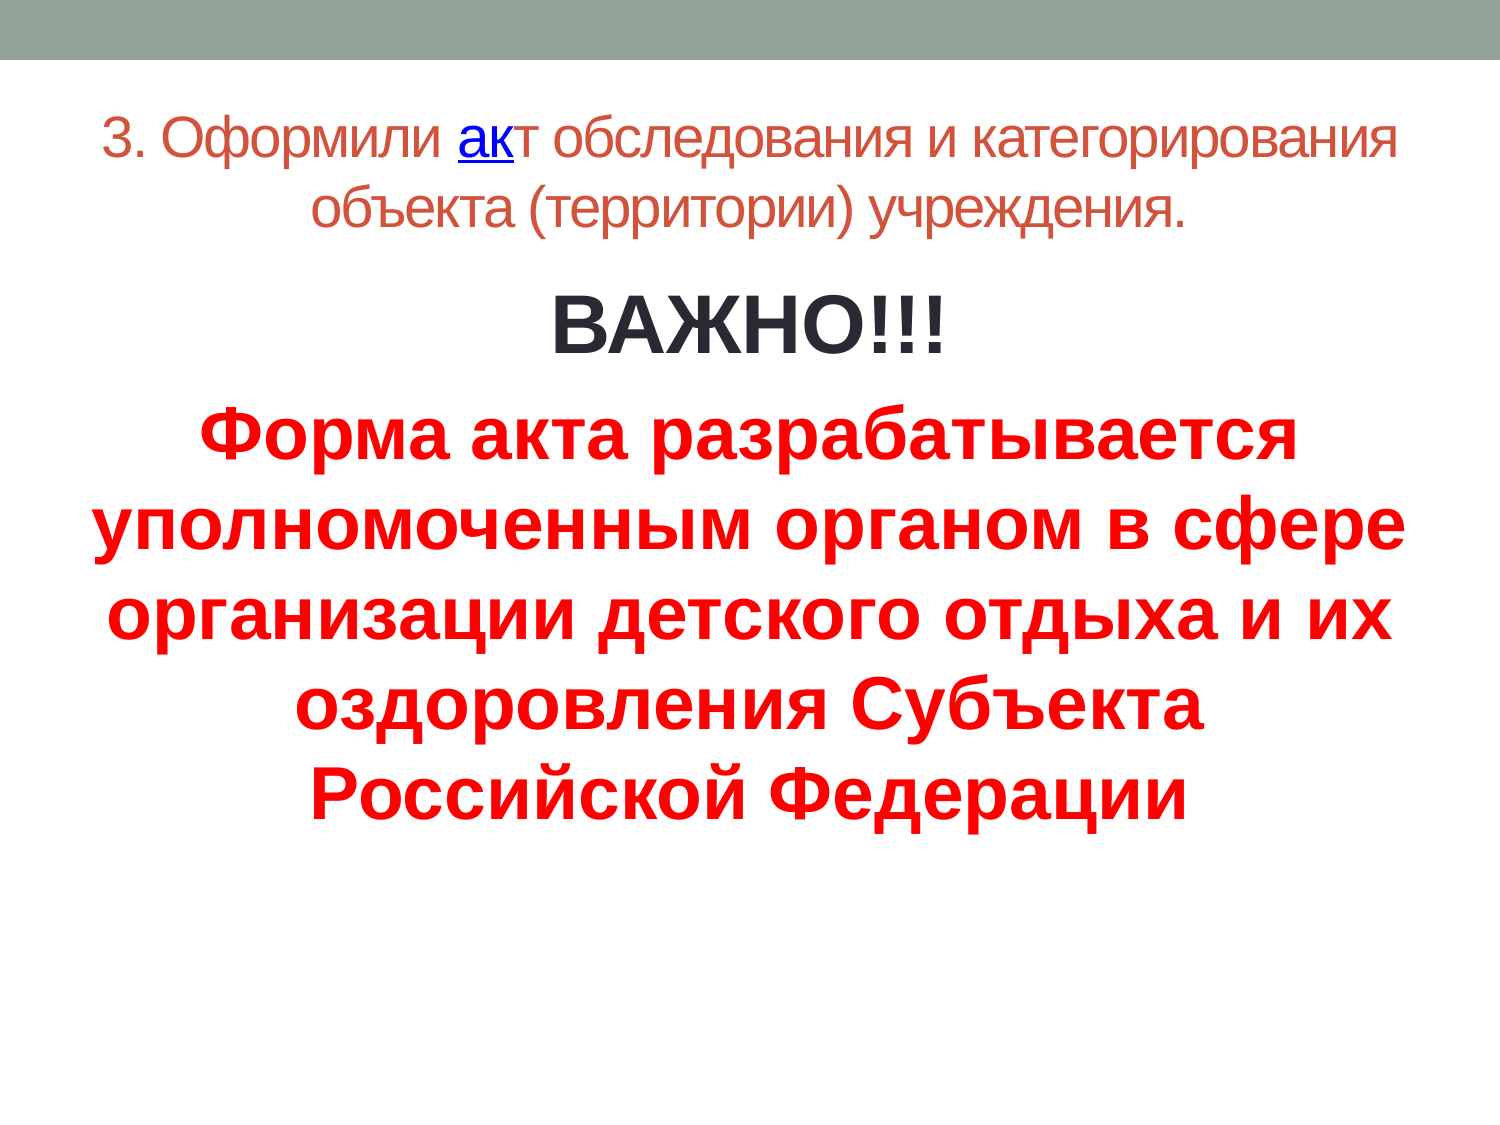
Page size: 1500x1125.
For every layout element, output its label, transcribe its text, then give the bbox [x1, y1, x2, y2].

title 3. Оформили акт обследования и категорирования объекта (территории) учреждения. [75, 87, 1425, 250]
list ВАЖНО!!! Форма акта разрабатывается уполномоченным органом в сфере организации детского отдыха и их оздоровления Субъекта Российской Федерации [75, 262, 1425, 1063]
